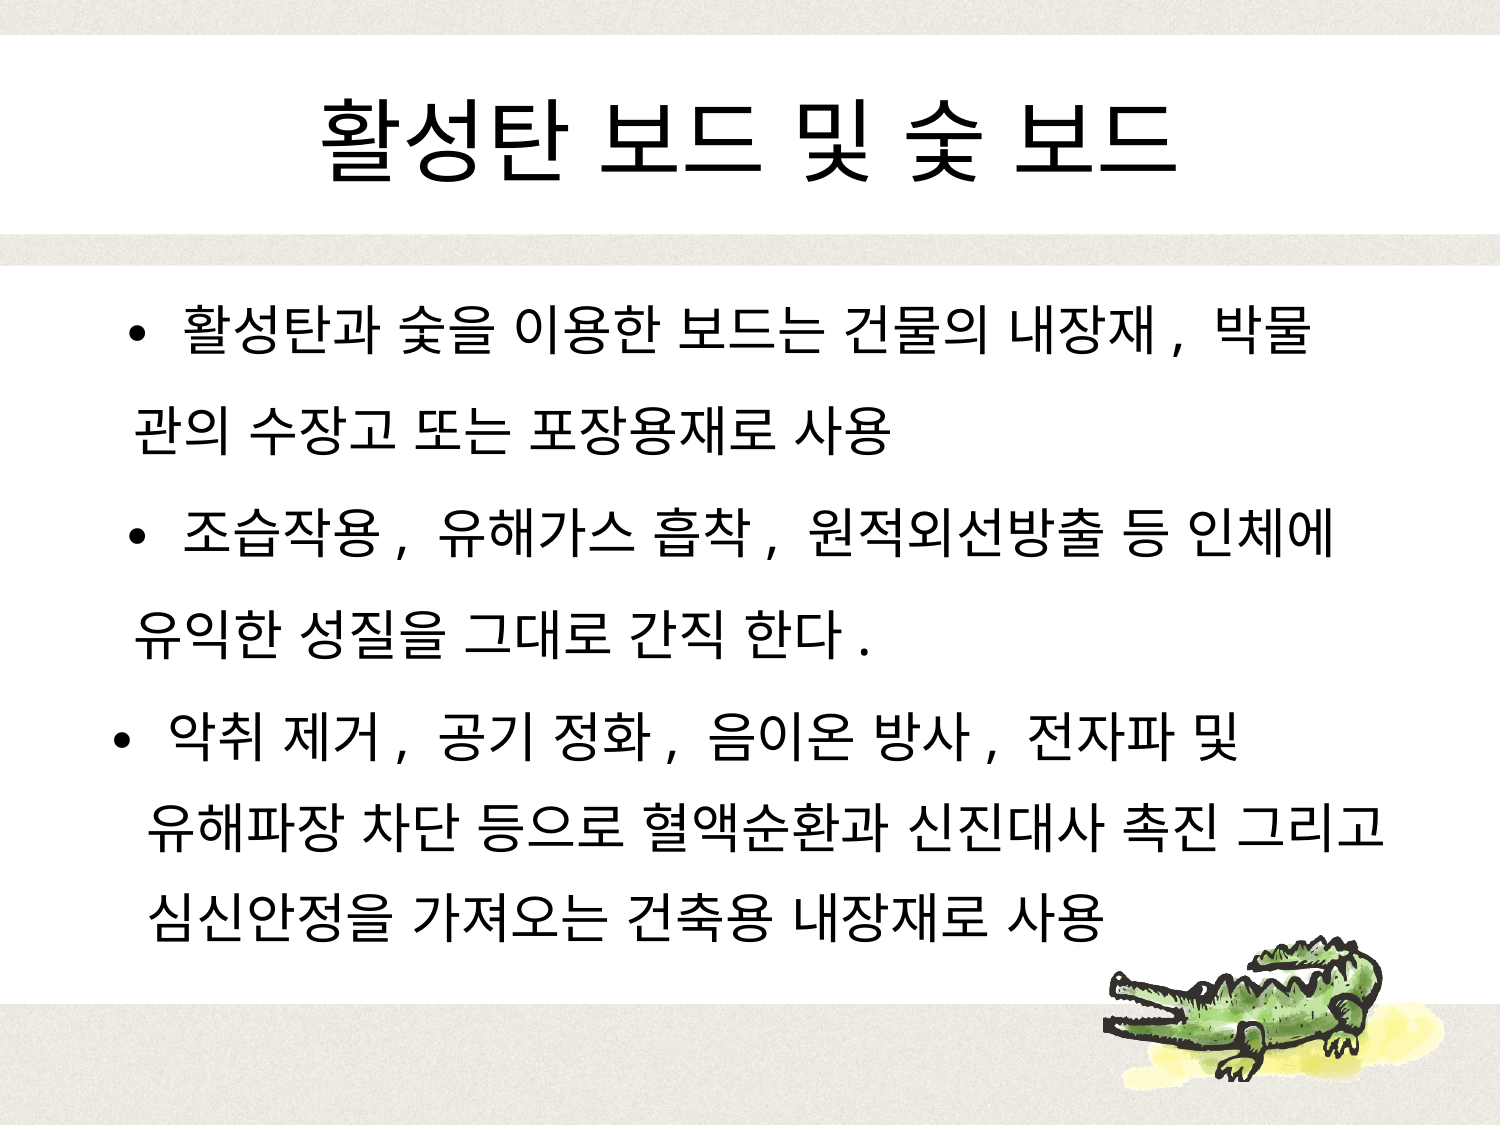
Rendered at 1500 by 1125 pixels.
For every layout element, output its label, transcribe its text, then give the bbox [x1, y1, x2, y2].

title 활성탄 보드 및 숯 보드 [75, 45, 1425, 233]
picture [0, 0, 1500, 35]
list ∙ 활성탄과 숯을 이용한 보드는 건물의 내장재, 박물 관의 수장고 또는 포장용재로 사용 ∙ 조습작용, 유해가스 흡착, 원적외선방출 등 인체에 유익한 성질을 그대로 간직 한다. ∙ 악취 제거, 공기 정화, 음이온 방사, 전자파 및 유해파장 차단 등으로 혈액순환과 신진대사 촉진 그리고 심신안정을 가져오는 건축용 내장재로 사용 [75, 262, 1425, 1005]
picture [0, 235, 1500, 265]
picture [0, 935, 1500, 1125]
